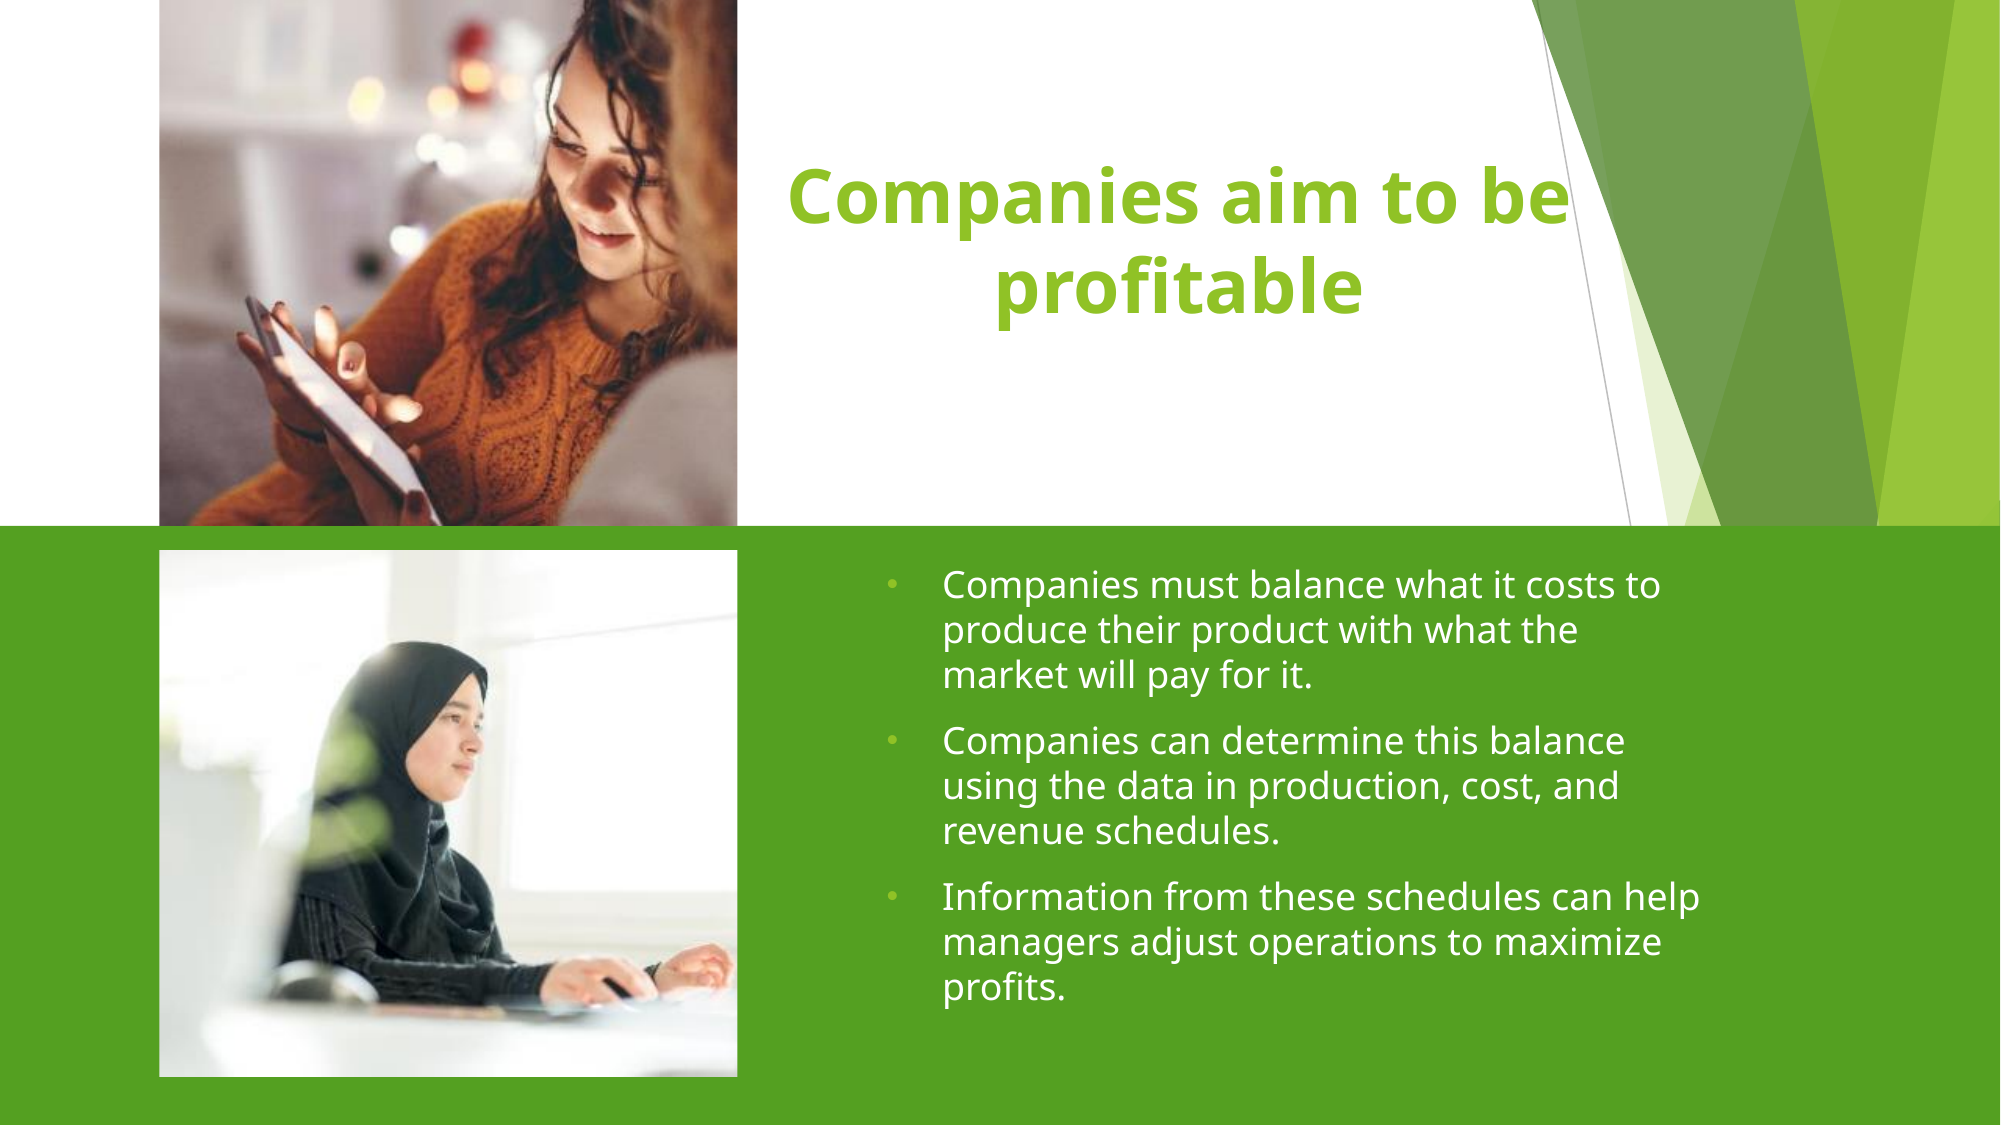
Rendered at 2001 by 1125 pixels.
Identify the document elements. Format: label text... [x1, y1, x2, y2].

picture [159, 0, 738, 527]
list Companies must balance what it costs to produce their product with what the market will pay for it. Companies can determine this balance using the data in production, cost, and revenue schedules. Information from these schedules can help managers adjust operations to maximize profits. [0, 525, 2000, 1125]
title Companies aim to be profitable [766, 118, 1593, 336]
picture [159, 550, 738, 1078]
